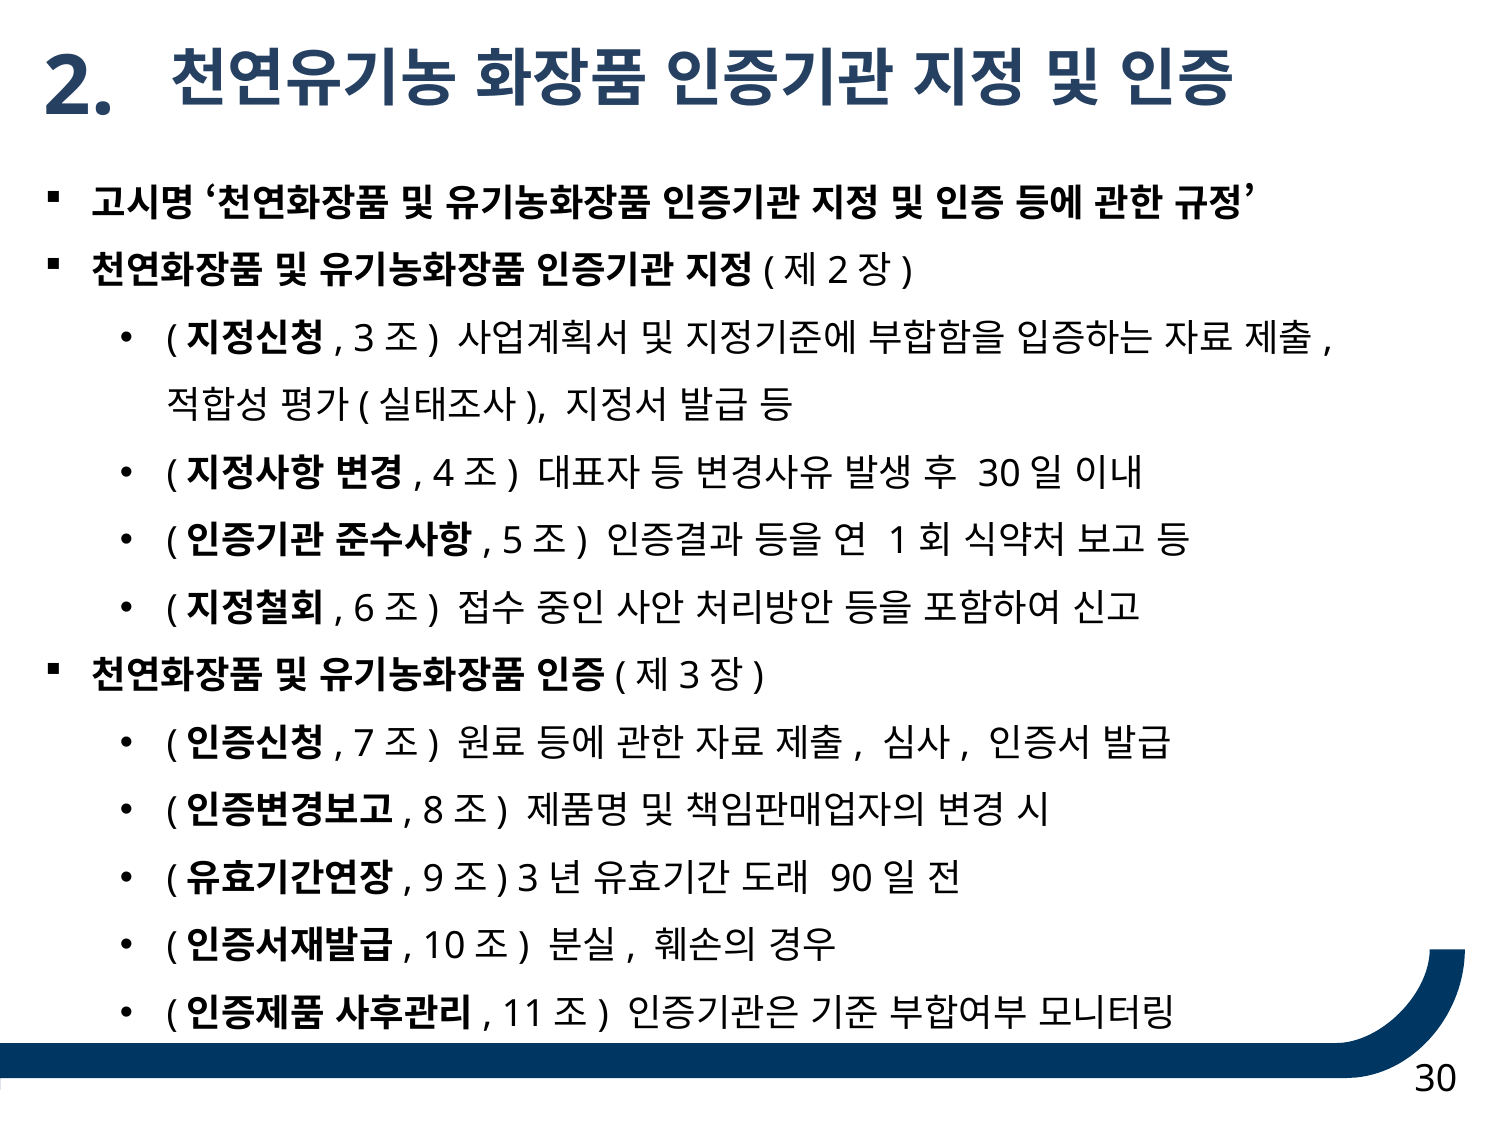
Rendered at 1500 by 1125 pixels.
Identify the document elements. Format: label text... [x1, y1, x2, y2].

text_box 30 [1399, 1046, 1477, 1107]
text_box 2. [7, 23, 172, 139]
text_box 천연유기농 화장품 인증기관 지정 및 인증 [172, 30, 1459, 121]
text_box 고시명 ‘천연화장품 및 유기농화장품 인증기관 지정 및 인증 등에 관한 규정’ 천연화장품 및 유기농화장품 인증기관 지정(제2장) (지정신청, 3조) 사업계획서 및 지정기준에 부합함을 입증하는 자료 제출, 적합성 평가(실태조사), 지정서 발급 등 (지정사항 변경, 4조) 대표자 등 변경사유 발생 후 30일 이내 (인증기관 준수사항, 5조) 인증결과 등을 연 1회 식약처 보고 등 (지정철회, 6조) 접수 중인 사안 처리방안 등을 포함하여 신고 천연화장품 및 유기농화장품 인증(제3장) (인증신청, 7조) 원료 등에 관한 자료 제출, 심사, 인증서 발급 (인증변경보고, 8조) 제품명 및 책임판매업자의 변경 시 (유효기간연장, 9조) 3년 유효기간 도래 90일 전 (인증서재발급, 10조) 분실, 훼손의 경우 (인증제품 사후관리, 11조) 인증기관은 기준 부합여부 모니터링 [29, 149, 1459, 1042]
